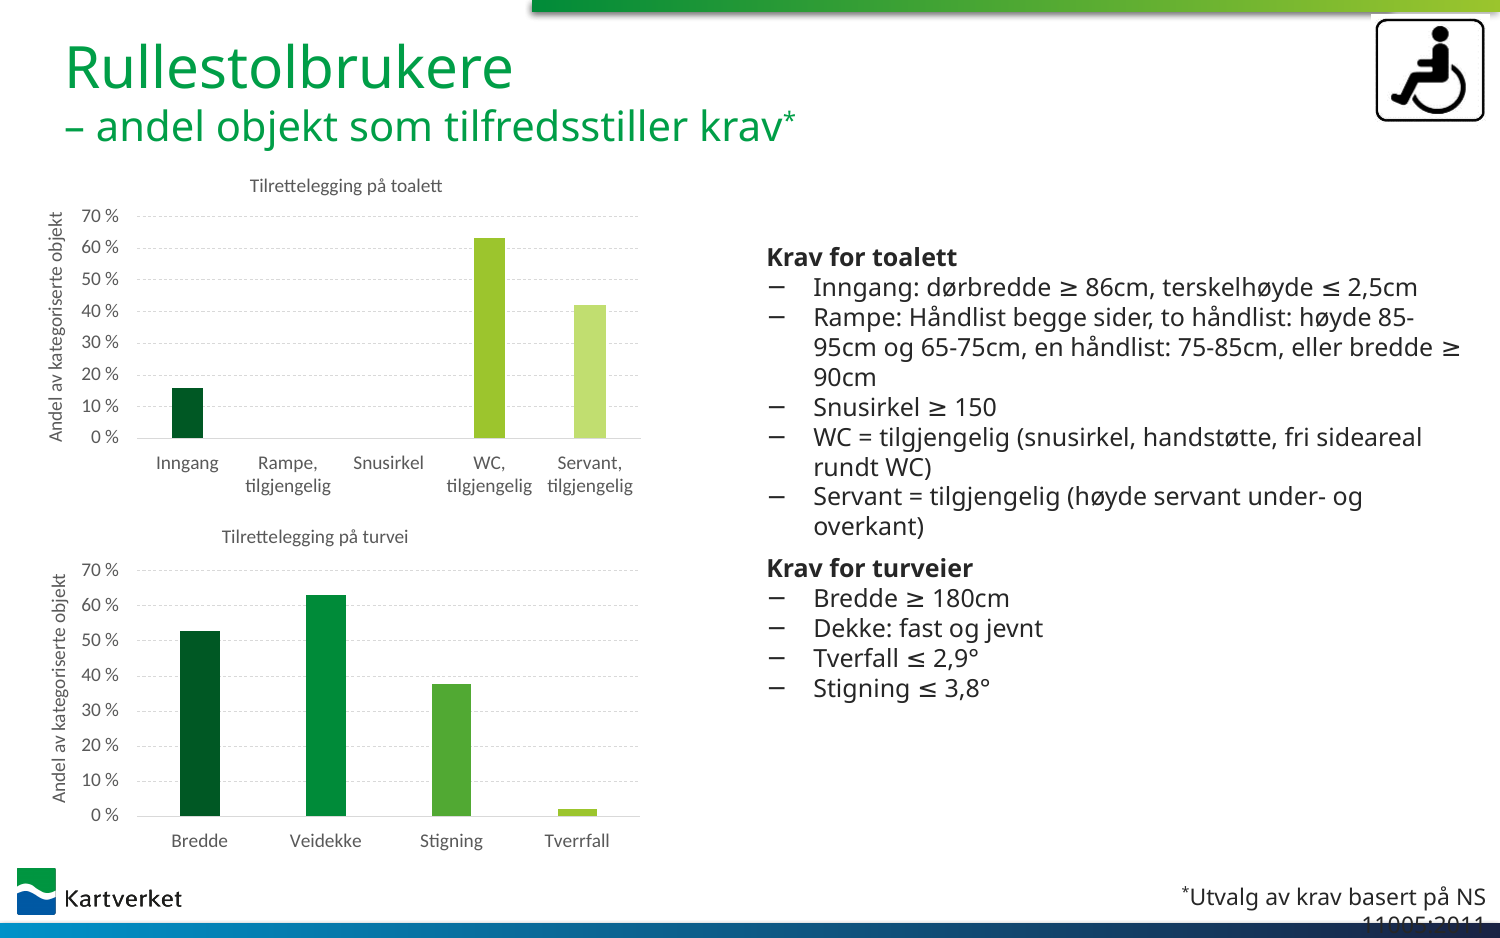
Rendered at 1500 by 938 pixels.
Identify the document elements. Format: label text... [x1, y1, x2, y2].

text_box *Utvalg av krav basert på NS 11005:2011 [1068, 873, 1500, 938]
picture [41, 166, 652, 505]
text_box Rullestolbrukere – andel objekt som tilfredsstiller krav* [49, 14, 1431, 158]
text_box Krav for toalett Inngang: dørbredde ≥ 86cm, terskelhøyde ≤ 2,5cm Rampe: Håndlist begge sider, to håndlist: høyde 85-95cm og 65-75cm, en håndlist: 75-85cm, eller bredde ≥ 90cm Snusirkel ≥ 150 WC = tilgjengelig (snusirkel, handstøtte, fri sideareal rundt WC) Servant = tilgjengelig (høyde servant under- og overkant) [751, 234, 1483, 545]
text_box Krav for turveier Bredde ≥ 180cm Dekke: fast og jevnt Tverfall ≤ 2,9° Stigning ≤ 3,8° [751, 545, 1483, 710]
picture [41, 520, 652, 859]
picture [1371, 13, 1491, 127]
